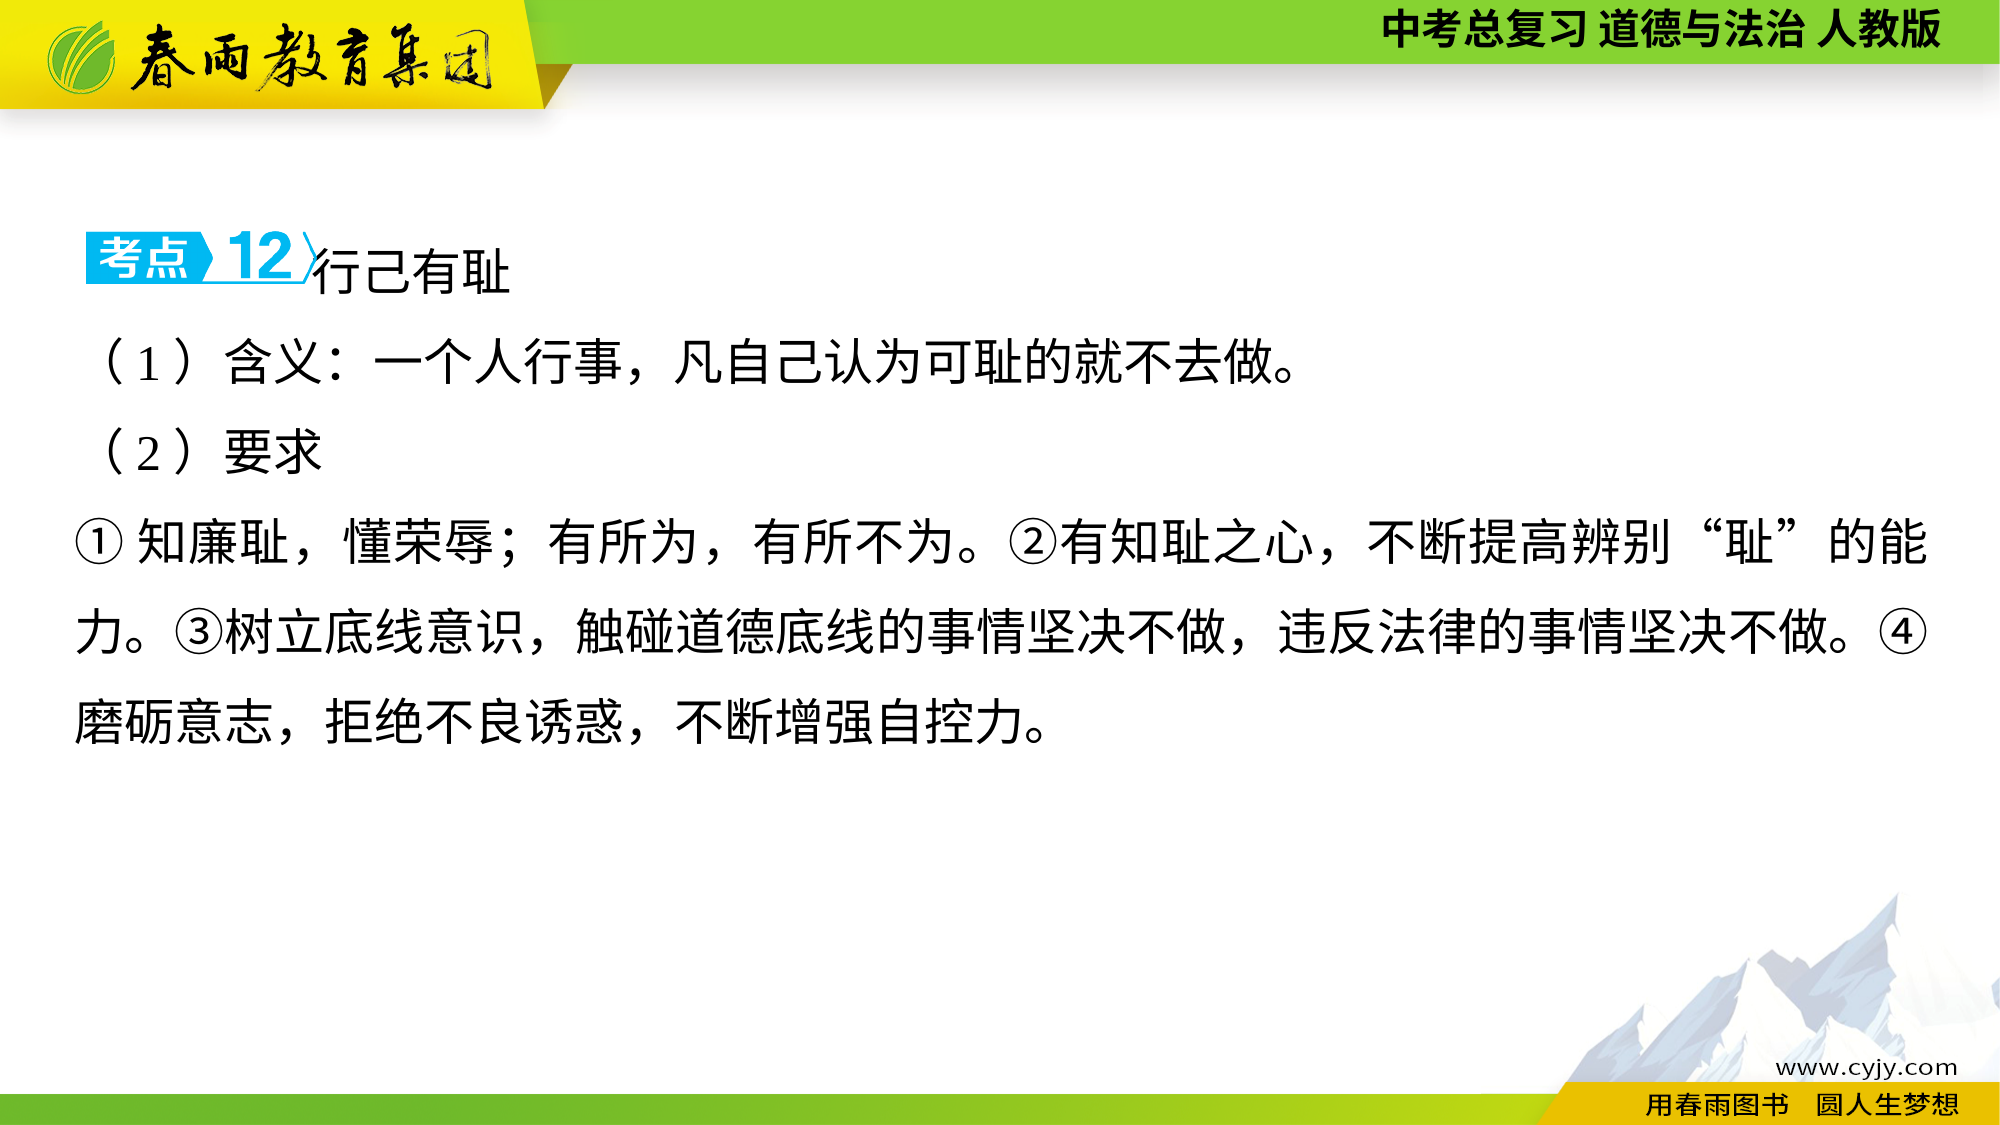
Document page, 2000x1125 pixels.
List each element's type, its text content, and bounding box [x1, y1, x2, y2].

picture [0, 0, 2000, 1125]
list 行己有耻 （1）含义：一个人行事，凡自己认为可耻的就不去做。 （2）要求 ①知廉耻，懂荣辱；有所为，有所不为。②有知耻之心，不断提高辨别“耻”的能力。③树立底线意识，触碰道德底线的事情坚决不做，违反法律的事情坚决不做。④磨砺意志，拒绝不良诱惑，不断增强自控力。 [59, 202, 1944, 752]
